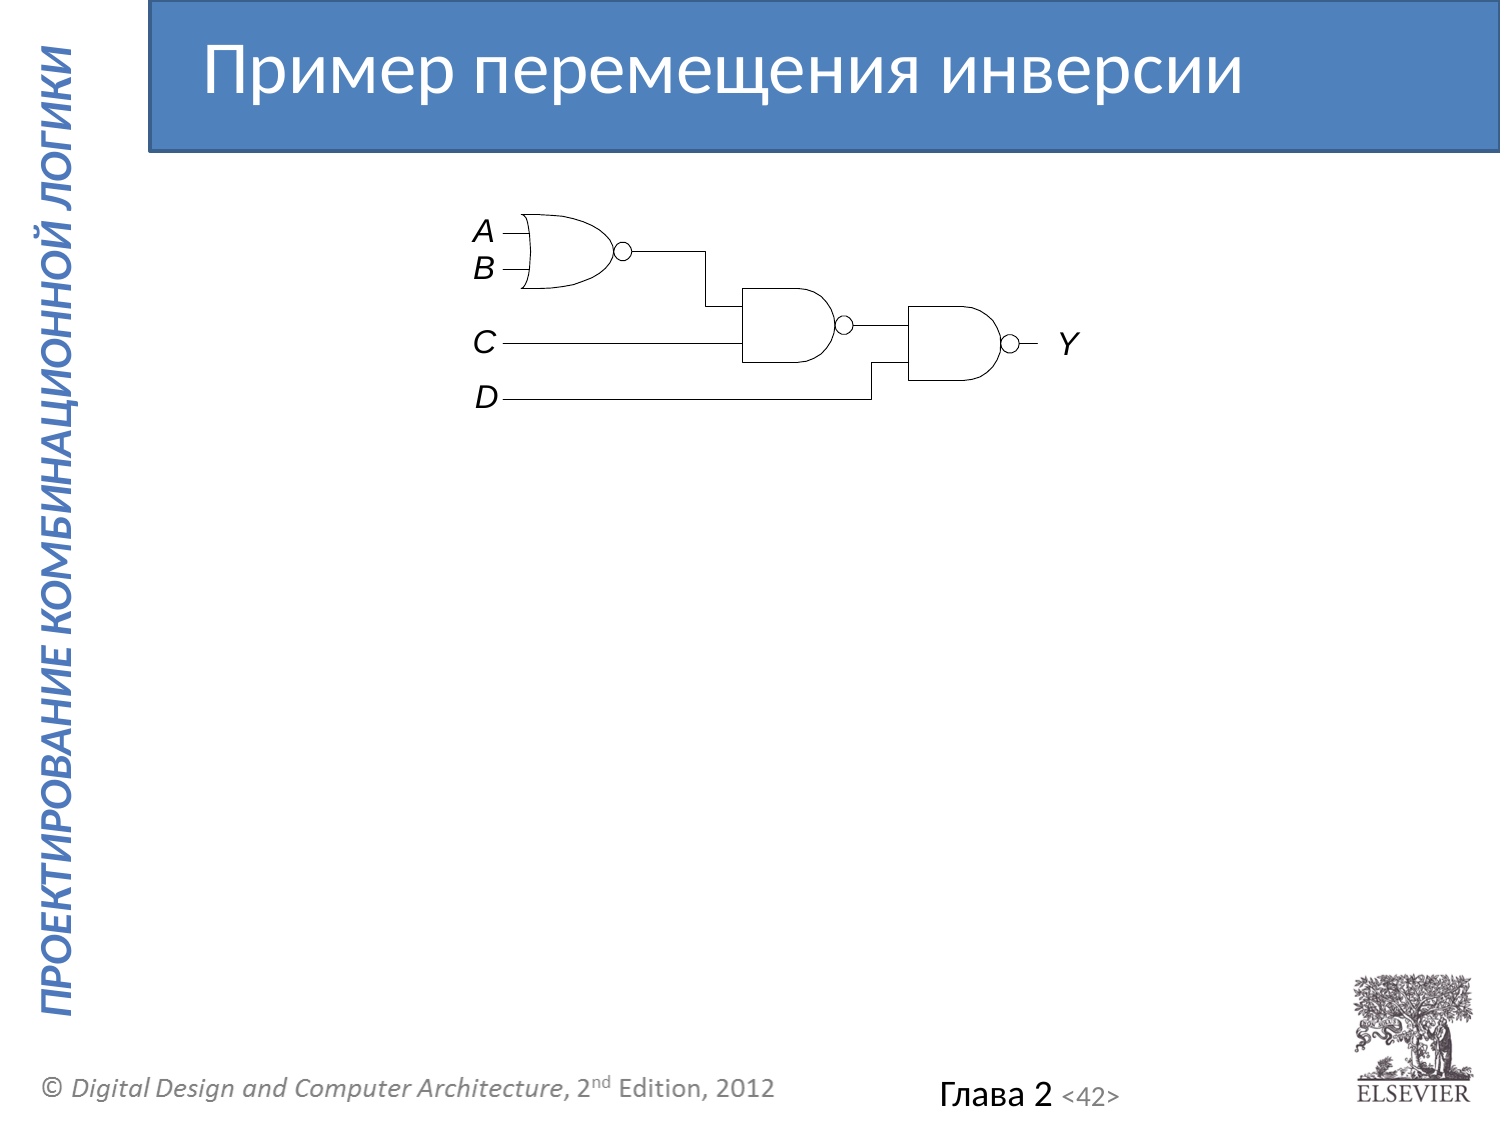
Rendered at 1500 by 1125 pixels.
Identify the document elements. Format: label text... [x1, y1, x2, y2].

text_box Пример перемещения инверсии [187, 11, 1488, 116]
picture [0, 0, 1500, 1125]
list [387, 174, 1110, 1051]
